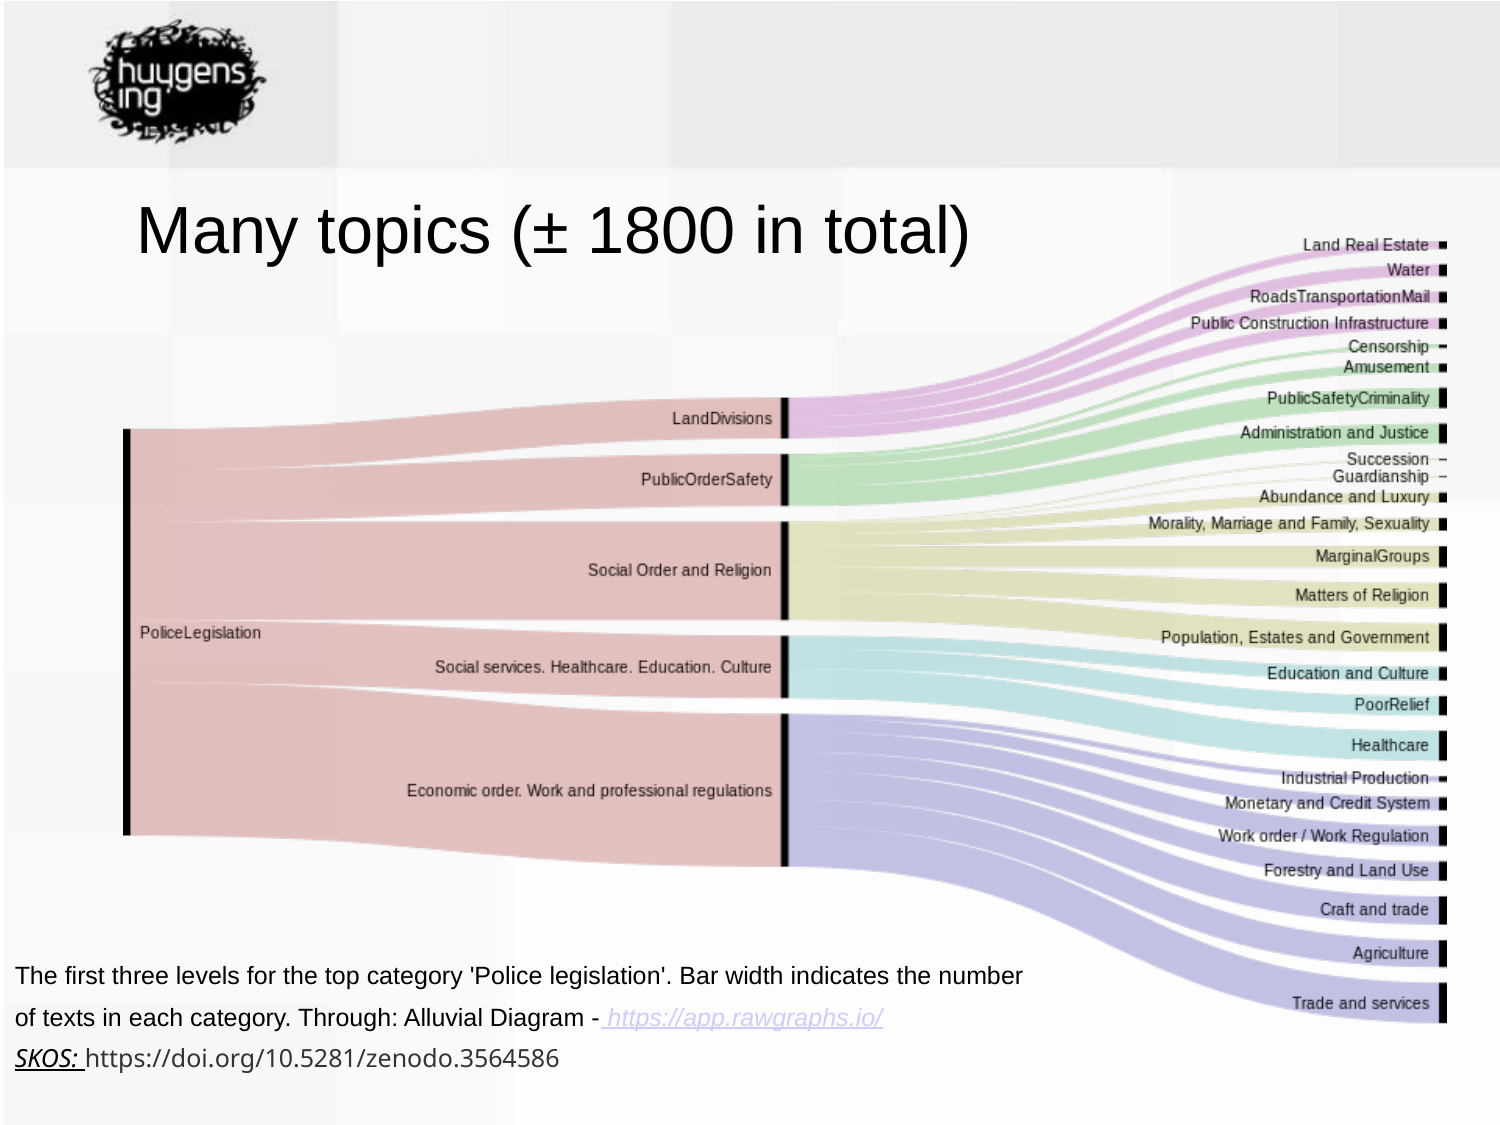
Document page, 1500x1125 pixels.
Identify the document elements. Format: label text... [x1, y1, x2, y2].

list The first three levels for the top category 'Police legislation'. Bar width indicates the number of texts in each category. Through: Alluvial Diagram - https://app.rawgraphs.io/ SKOS: https://doi.org/10.5281/zenodo.3564586 [0, 954, 1299, 1124]
picture [3, 1, 1500, 1125]
title Many topics (± 1800 in total) [121, 184, 1410, 227]
